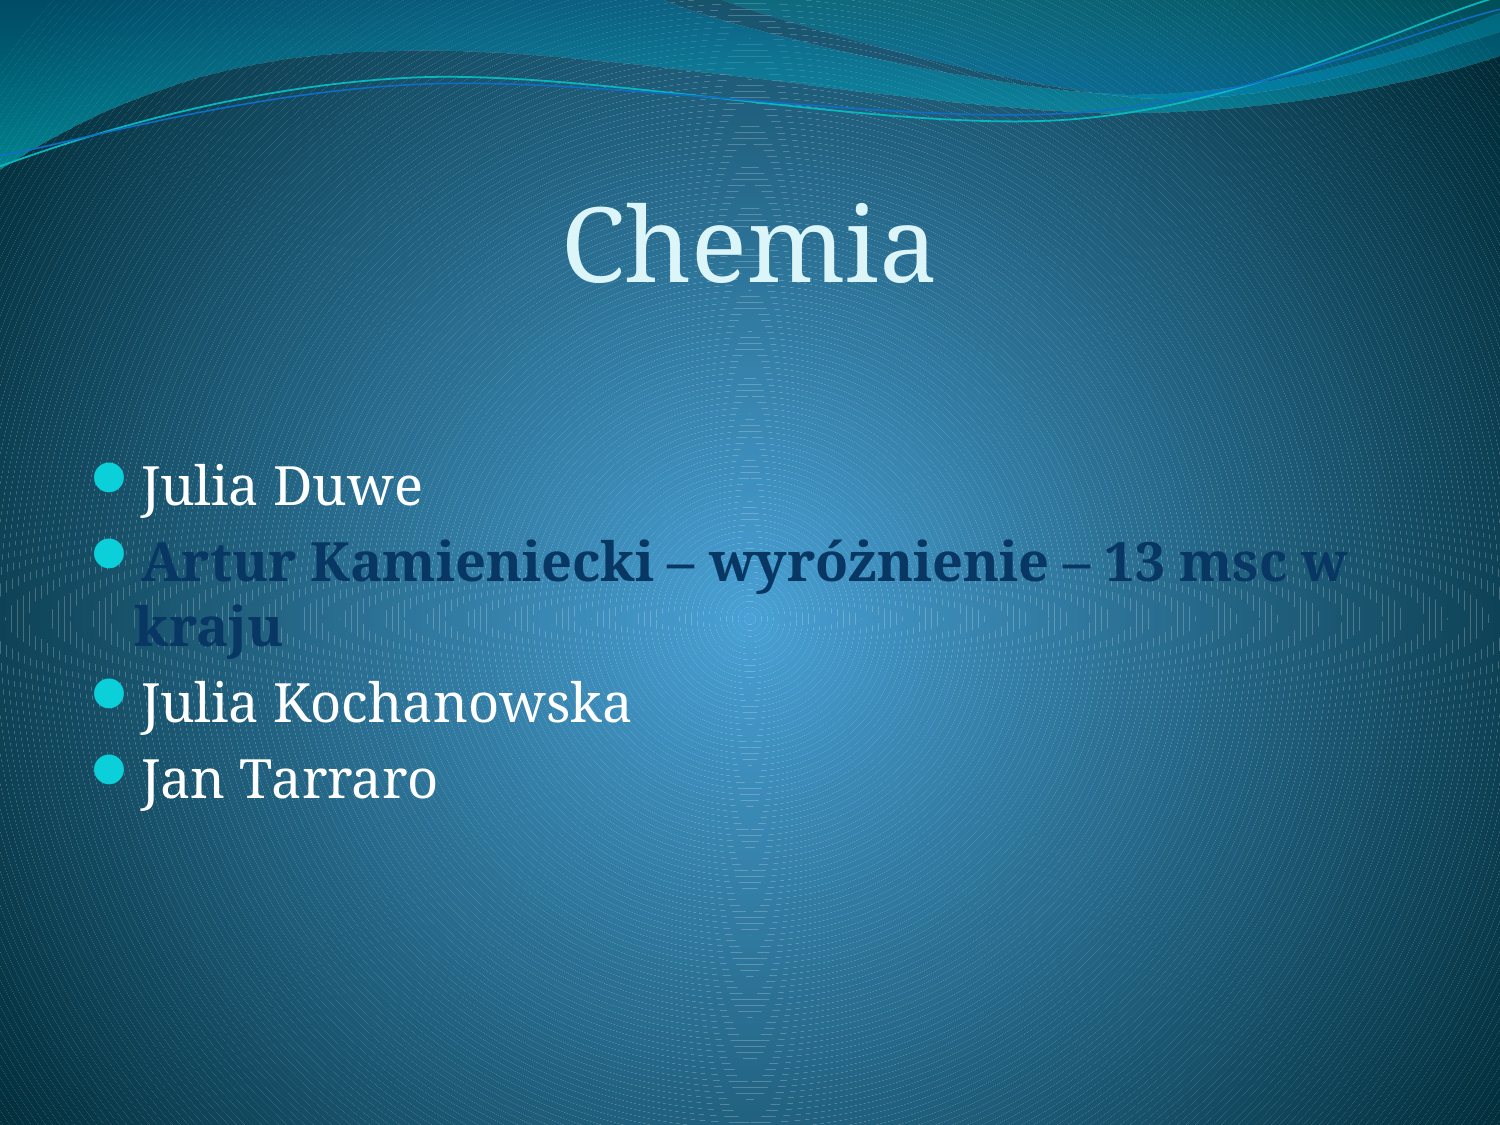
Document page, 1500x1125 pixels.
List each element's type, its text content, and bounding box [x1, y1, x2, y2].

list Julia Duwe Artur Kamieniecki – wyróżnienie – 13 msc w kraju Julia Kochanowska Jan Tarraro [75, 444, 1425, 1038]
title Chemia [75, 115, 1425, 303]
